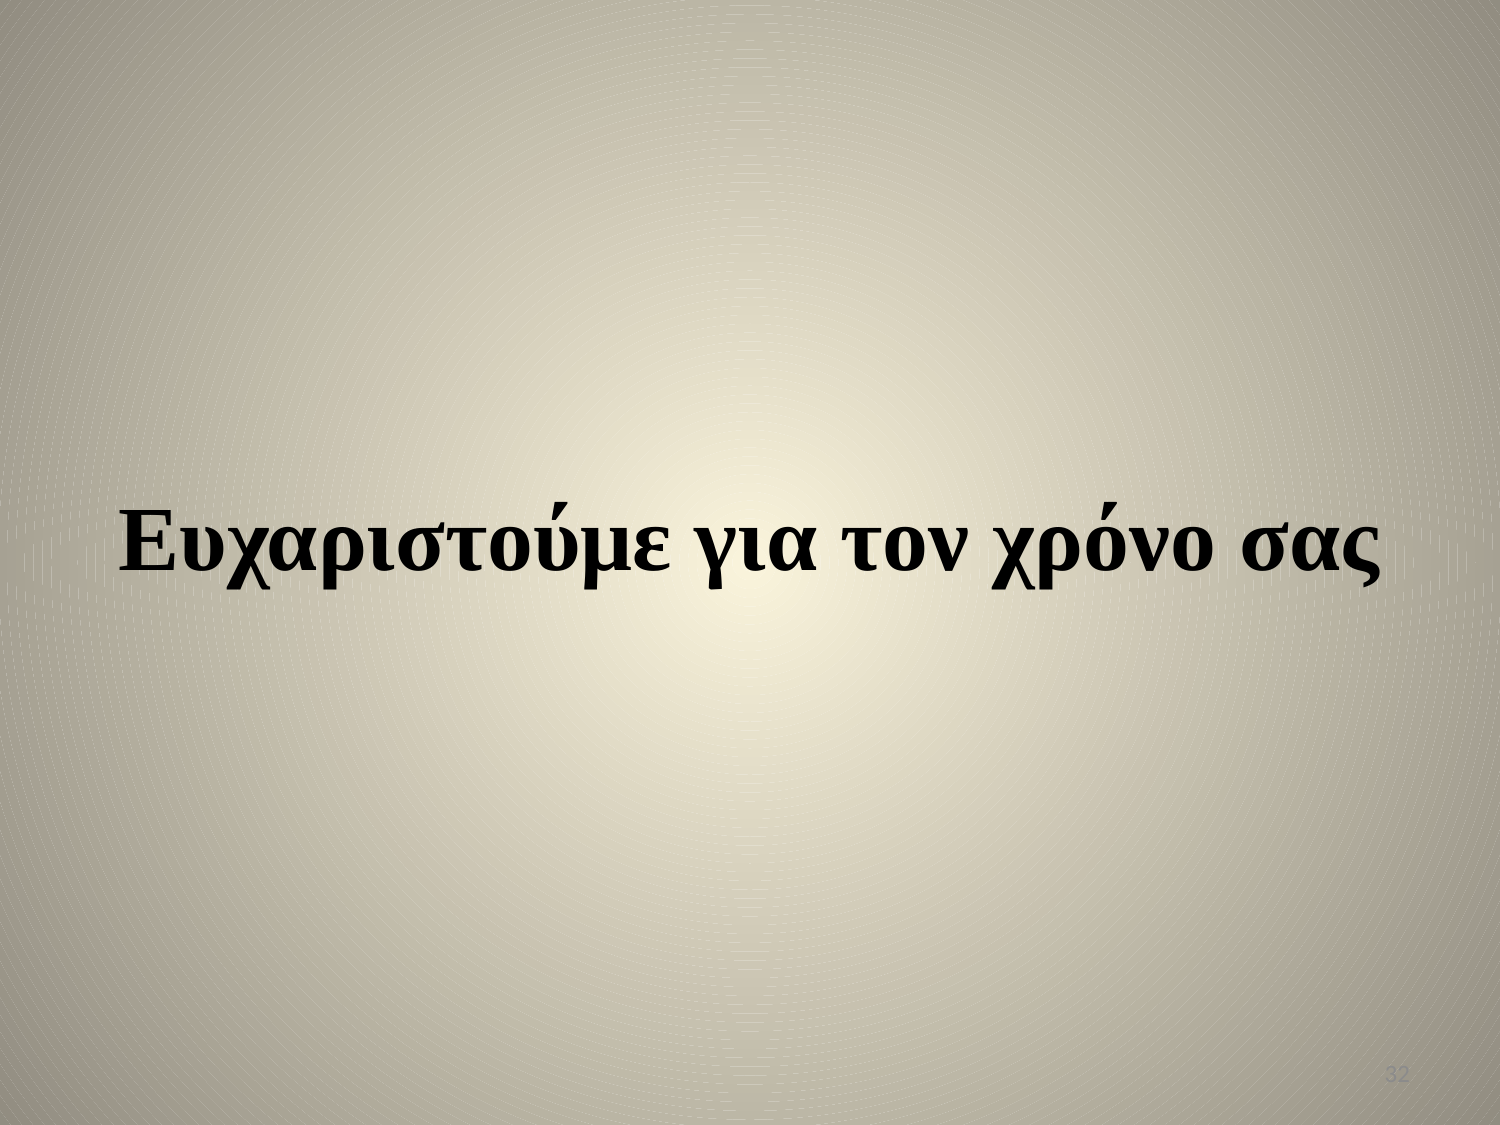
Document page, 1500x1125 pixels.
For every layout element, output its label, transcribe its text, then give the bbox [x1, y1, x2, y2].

list Ευχαριστούμε για τον χρόνο σας [0, 0, 1500, 1125]
slide_number 32 [1074, 1042, 1425, 1103]
